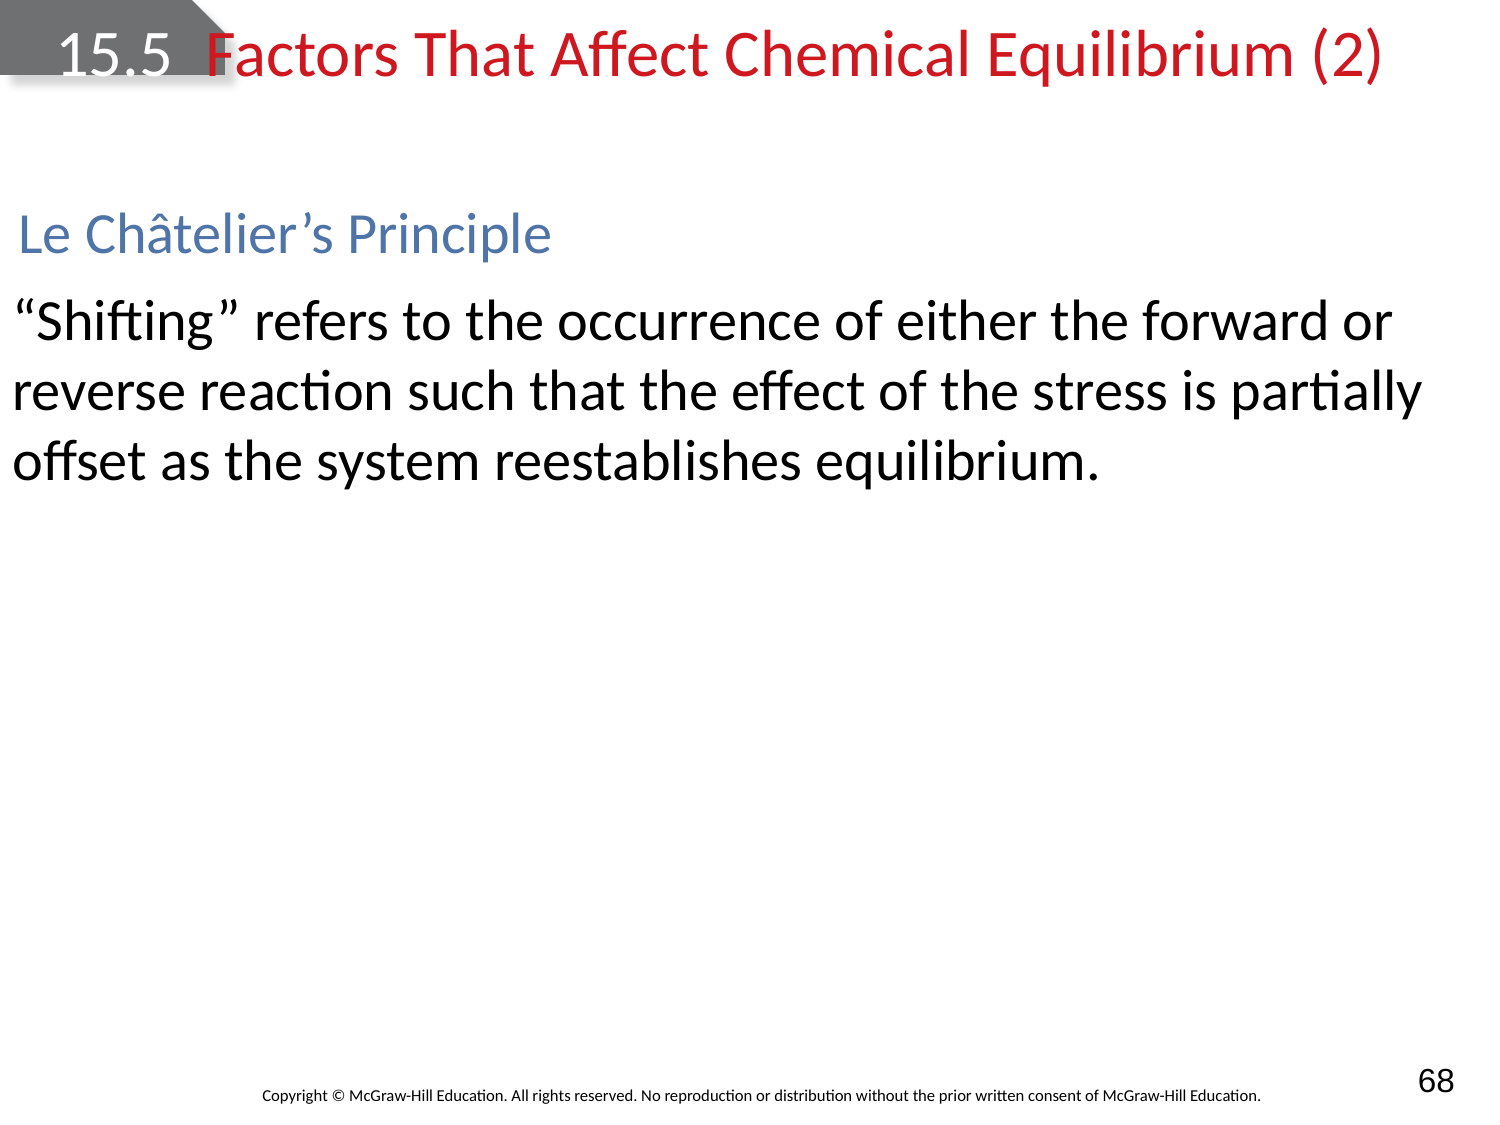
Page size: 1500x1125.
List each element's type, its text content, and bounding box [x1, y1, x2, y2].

list Le Châtelier’s Principle [3, 187, 1500, 288]
list “Shifting” refers to the occurrence of either the forward or reverse reaction such that the effect of the stress is partially offset as the system reestablishes equilibrium. [0, 275, 1494, 587]
title 15.5 Factors That Affect Chemical Equilibrium (2) [3, 2, 1488, 100]
